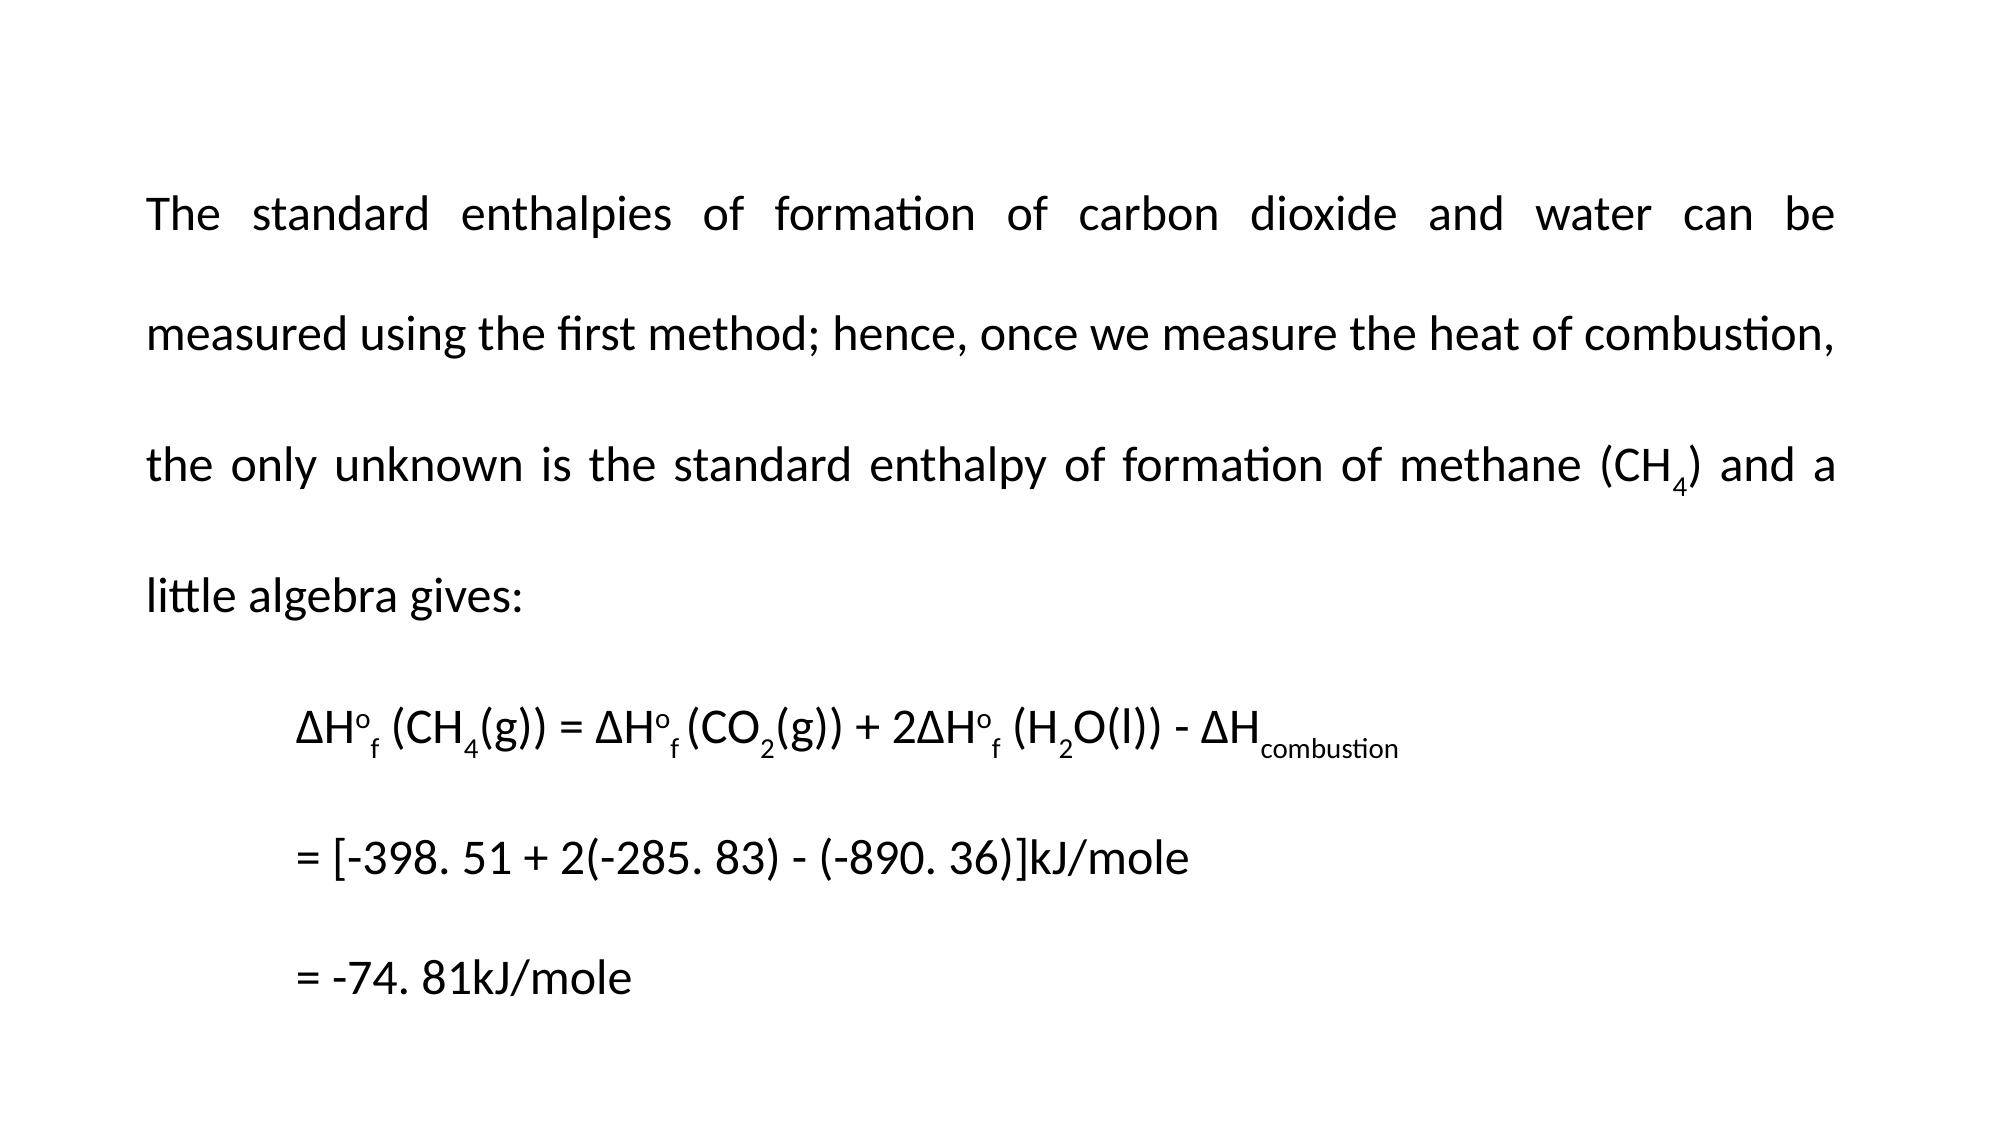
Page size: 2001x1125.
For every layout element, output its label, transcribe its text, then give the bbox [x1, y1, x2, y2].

text_box The standard enthalpies of formation of carbon dioxide and water can be measured using the first method; hence, once we measure the heat of combustion, the only unknown is the standard enthalpy of formation of methane (CH4) and a little algebra gives: ΔHof (CH4(g)) = ΔHof (CO2(g)) + 2ΔHof (H2O(l)) - ΔHcombustion = [-398. 51 + 2(-285. 83) - (-890. 36)]kJ/mole = -74. 81kJ/mole [130, 113, 1852, 1012]
